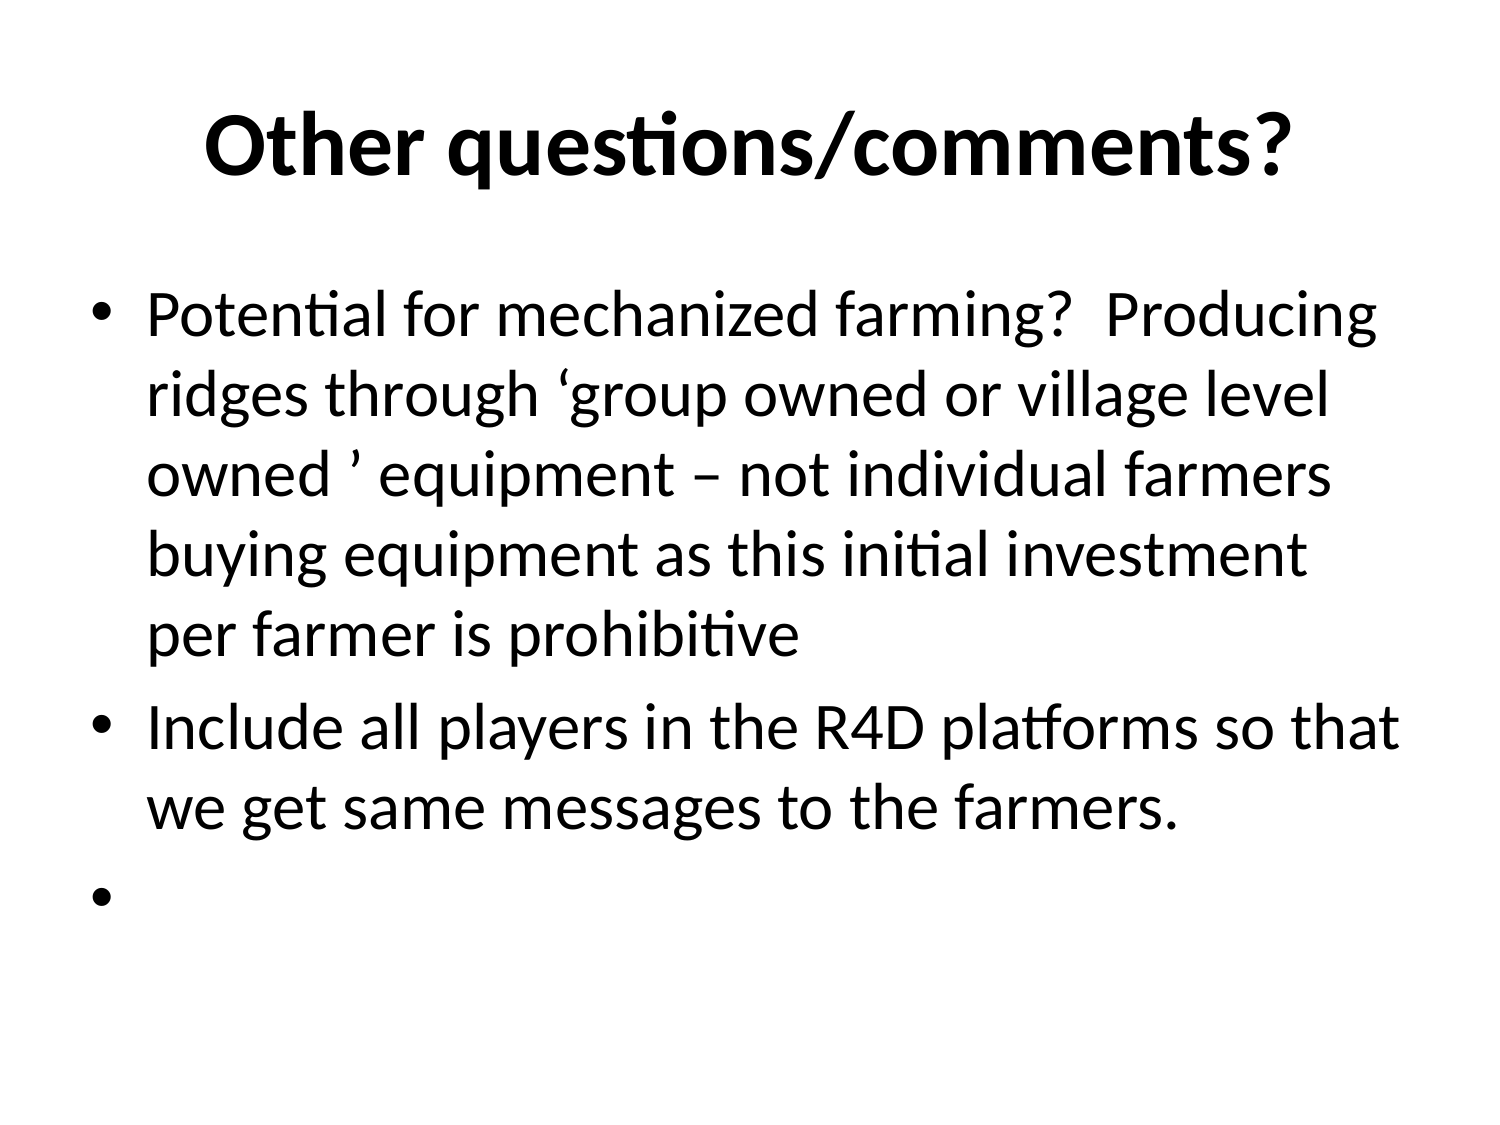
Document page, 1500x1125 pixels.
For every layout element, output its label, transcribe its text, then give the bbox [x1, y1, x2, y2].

title Other questions/comments? [75, 45, 1425, 233]
list Potential for mechanized farming? Producing ridges through ‘group owned or village level owned ’ equipment – not individual farmers buying equipment as this initial investment per farmer is prohibitive Include all players in the R4D platforms so that we get same messages to the farmers. [75, 262, 1425, 1005]
